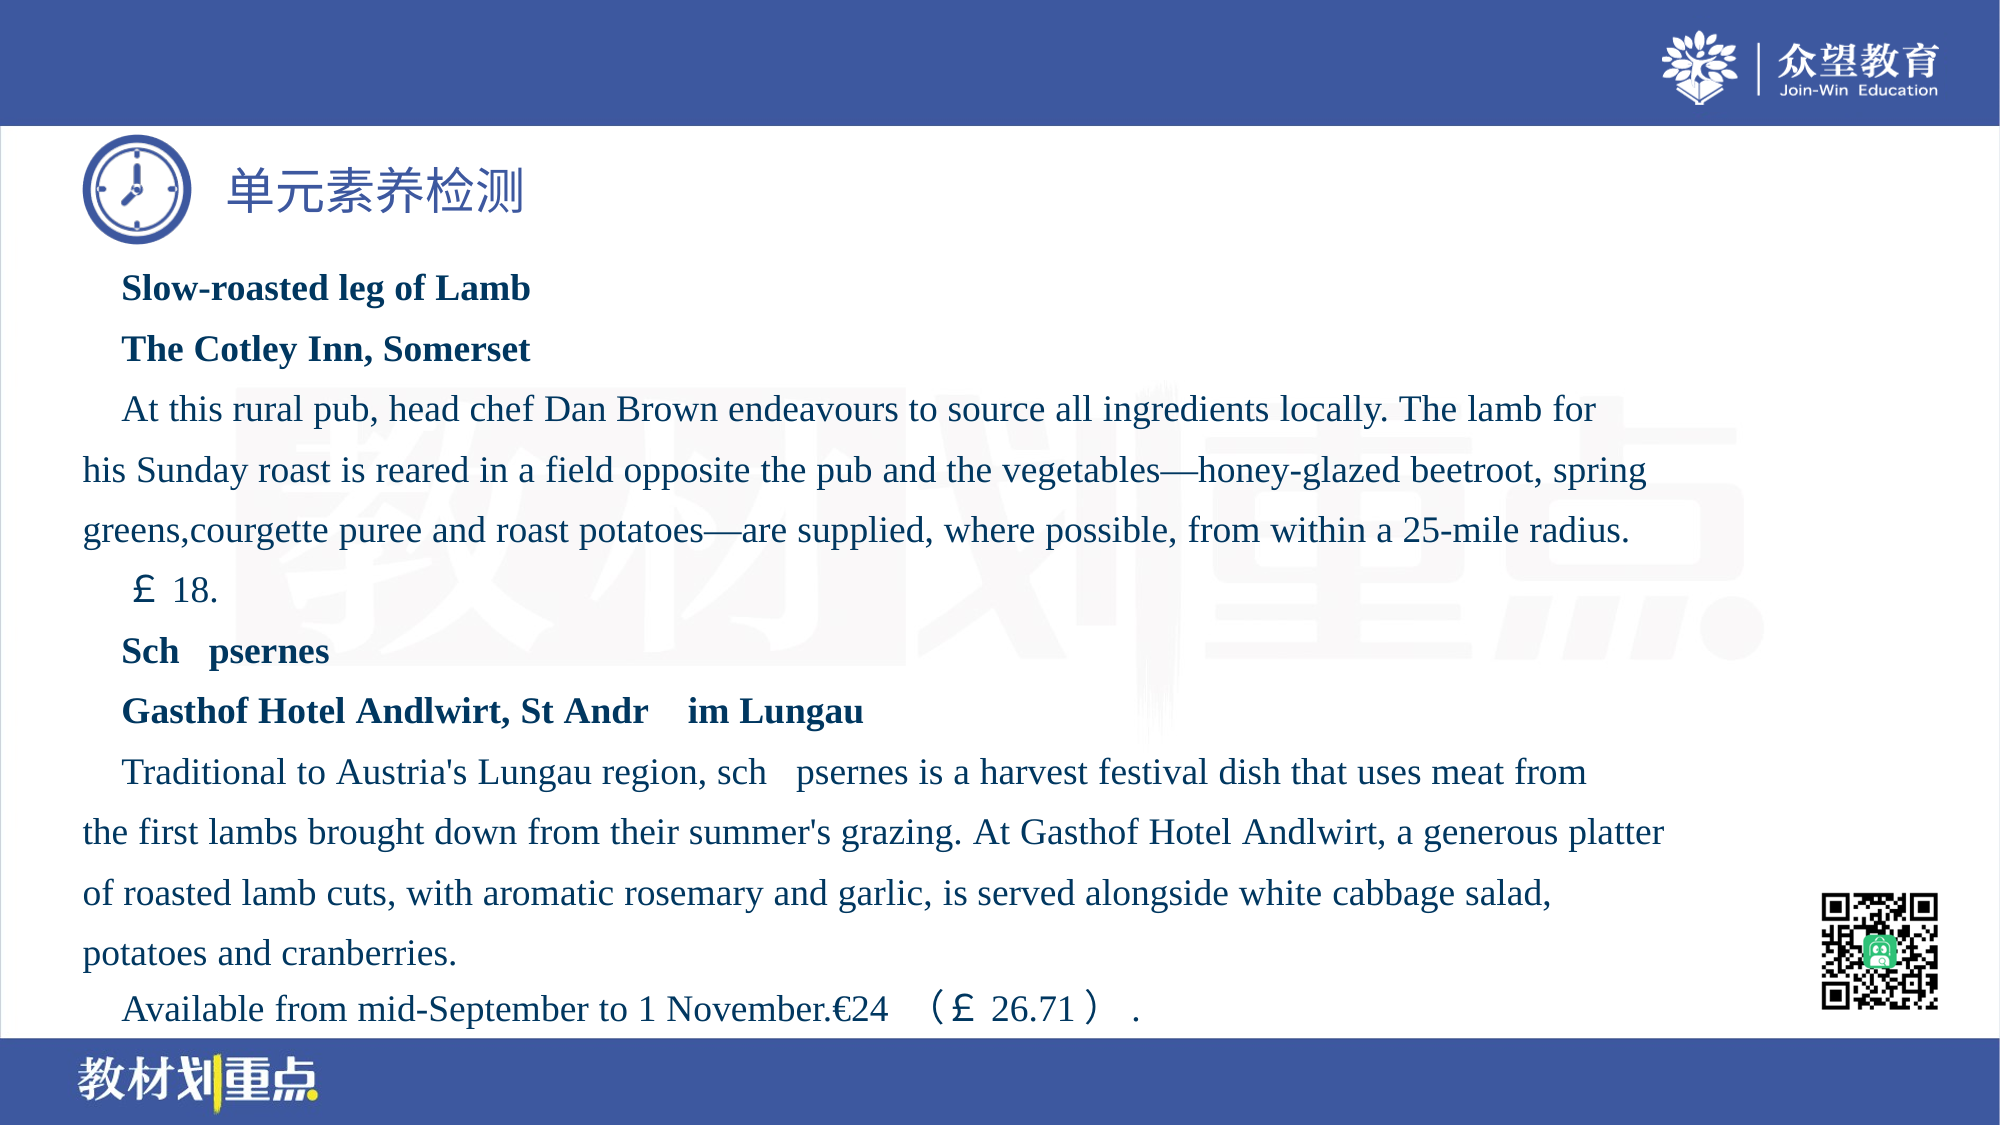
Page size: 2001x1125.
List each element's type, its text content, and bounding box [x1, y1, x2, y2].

picture [0, 0, 2000, 1125]
text_box Slow-roasted leg of Lamb The Cotley Inn, Somerset At this rural pub, head chef Dan Brown endeavours to source all ingredients locally. The lamb for his Sunday roast is reared in a field opposite the pub and the vegetables—honey-glazed beetroot, spring greens,courgette puree and roast potatoes—are supplied, where possible, from within a 25-mile radius. ￡18. Schpsernes Gasthof Hotel Andlwirt, St Andr im Lungau Traditional to Austria's Lungau region, schpsernes is a harvest festival dish that uses meat from the first lambs brought down from their summer's grazing. At Gasthof Hotel Andlwirt, a generous platter of roasted lamb cuts, with aromatic rosemary and garlic, is served alongside white cabbage salad, potatoes and cranberries. Available from mid-September to 1 November.€24 （￡26.71）. [82, 247, 1817, 1025]
